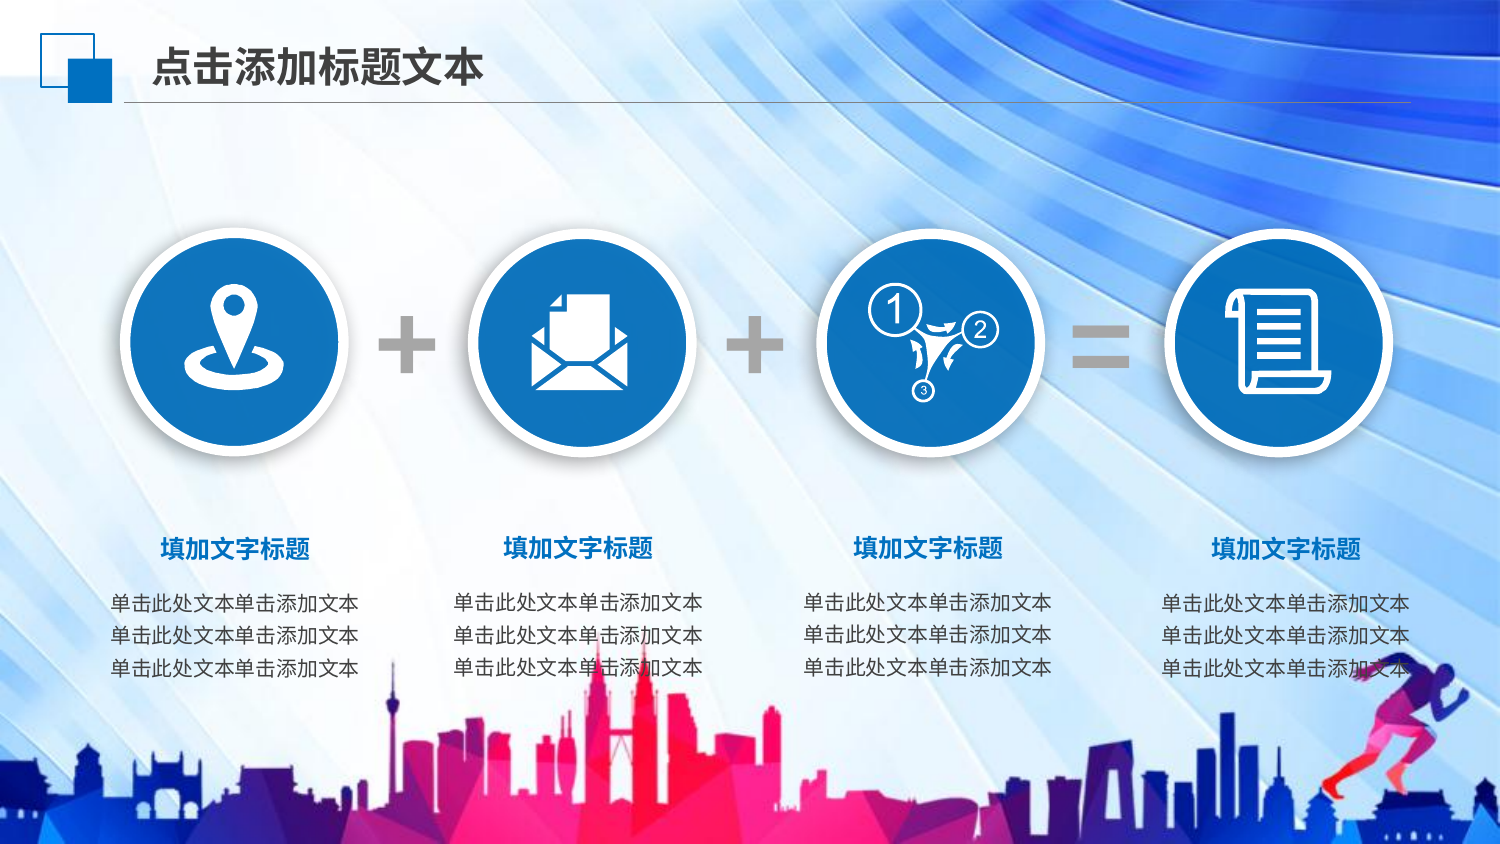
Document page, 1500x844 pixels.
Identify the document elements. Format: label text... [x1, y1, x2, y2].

text_box [124, 232, 339, 452]
text_box [1170, 233, 1389, 453]
text_box 填加文字标题 [430, 525, 728, 563]
text_box = [1033, 264, 1170, 415]
picture [0, 0, 1500, 844]
text_box 填加文字标题 [1138, 525, 1435, 564]
text_box + [687, 262, 824, 413]
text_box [184, 283, 284, 391]
text_box [476, 233, 687, 453]
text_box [1224, 288, 1332, 395]
text_box 点击添加标题文本 [136, 33, 501, 99]
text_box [531, 294, 628, 391]
text_box [824, 233, 1033, 453]
text_box 单击此处文本单击添加文本单击此处文本单击添加文本单击此处文本单击添加文本 [1159, 575, 1414, 681]
text_box 填加文字标题 [87, 525, 384, 564]
text_box [868, 282, 1000, 403]
text_box + [339, 262, 476, 413]
text_box 单击此处文本单击添加文本单击此处文本单击添加文本单击此处文本单击添加文本 [801, 574, 1056, 680]
text_box 单击此处文本单击添加文本单击此处文本单击添加文本单击此处文本单击添加文本 [451, 575, 706, 680]
text_box 单击此处文本单击添加文本单击此处文本单击添加文本单击此处文本单击添加文本 [107, 575, 362, 681]
text_box 填加文字标题 [780, 524, 1077, 563]
